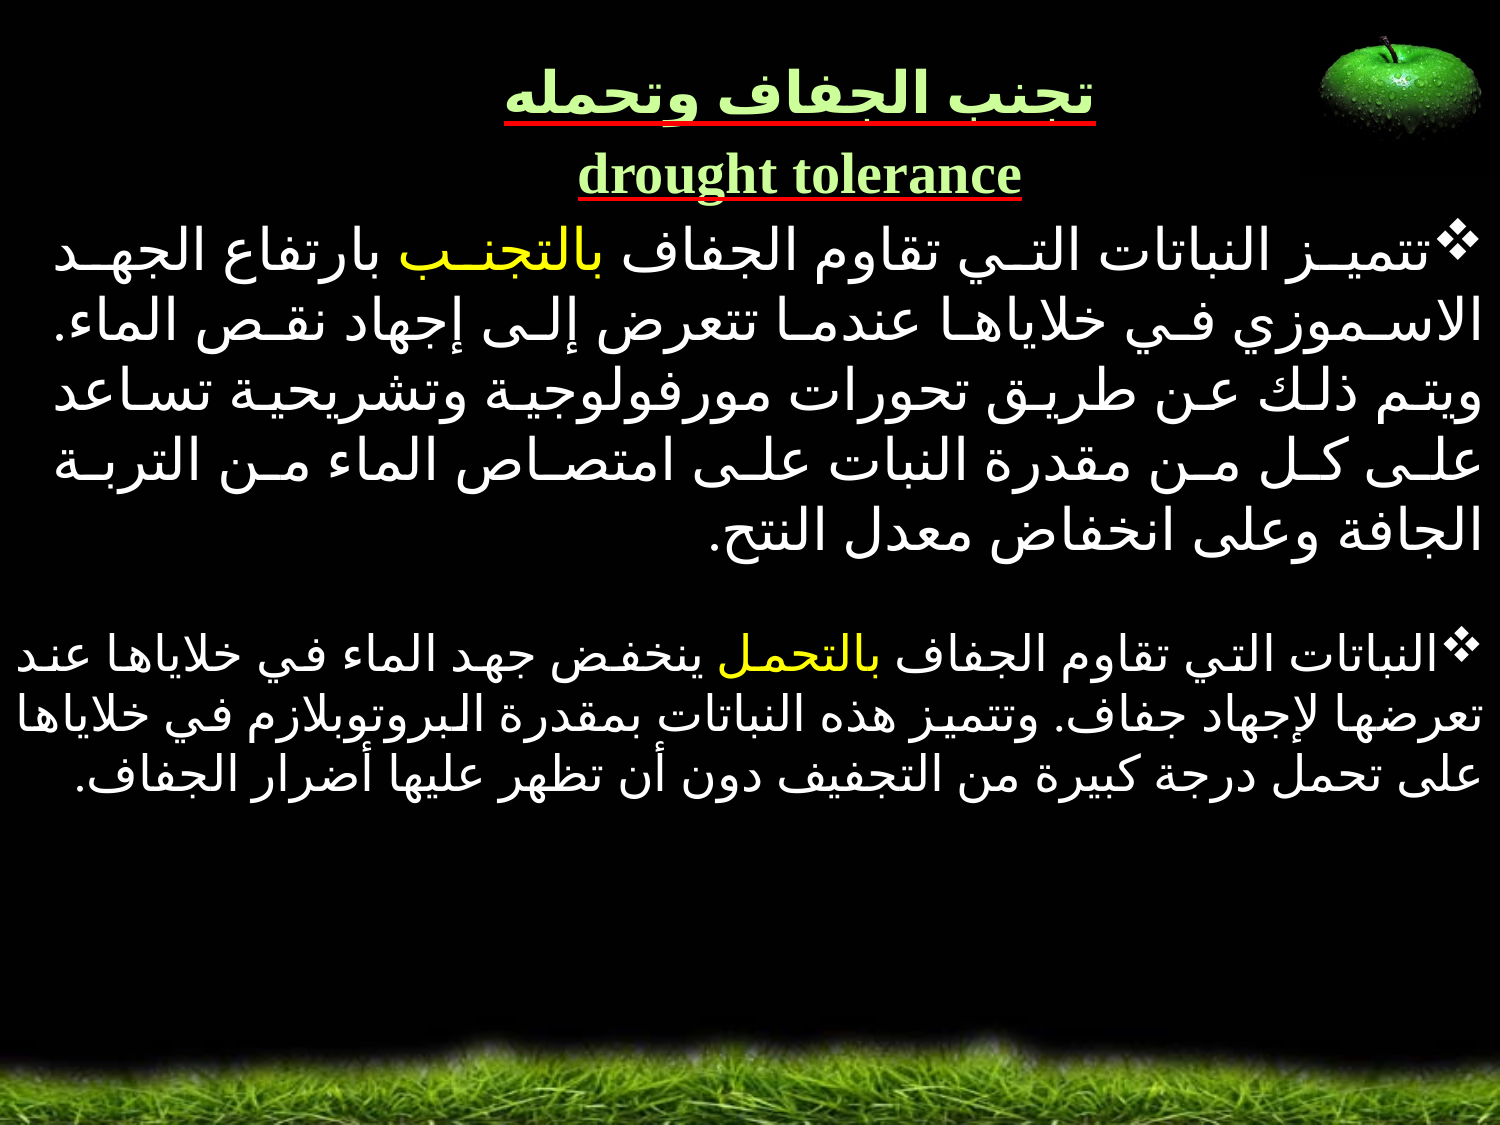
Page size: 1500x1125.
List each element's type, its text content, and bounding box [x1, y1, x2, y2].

picture [0, 0, 1500, 613]
picture [0, 809, 1500, 1125]
text_box تتميز النباتات التي تقاوم الجفاف بالتجنب بارتفاع الجهد الاسموزي في خلاياها عندما تتعرض إلى إجهاد نقص الماء. ويتم ذلك عن طريق تحورات مورفولوجية وتشريحية تساعد على كل من مقدرة النبات على امتصاص الماء من التربة الجافة وعلى انخفاض معدل النتح. [37, 204, 1500, 613]
text_box تجنب الجفاف وتحمله drought tolerance [262, 37, 1338, 214]
text_box النباتات التي تقاوم الجفاف بالتحمل ينخفض جهد الماء في خلاياها عند تعرضها لإجهاد جفاف. وتتميز هذه النباتات بمقدرة البروتوبلازم في خلاياها على تحمل درجة كبيرة من التجفيف دون أن تظهر عليها أضرار الجفاف. [0, 613, 1500, 809]
